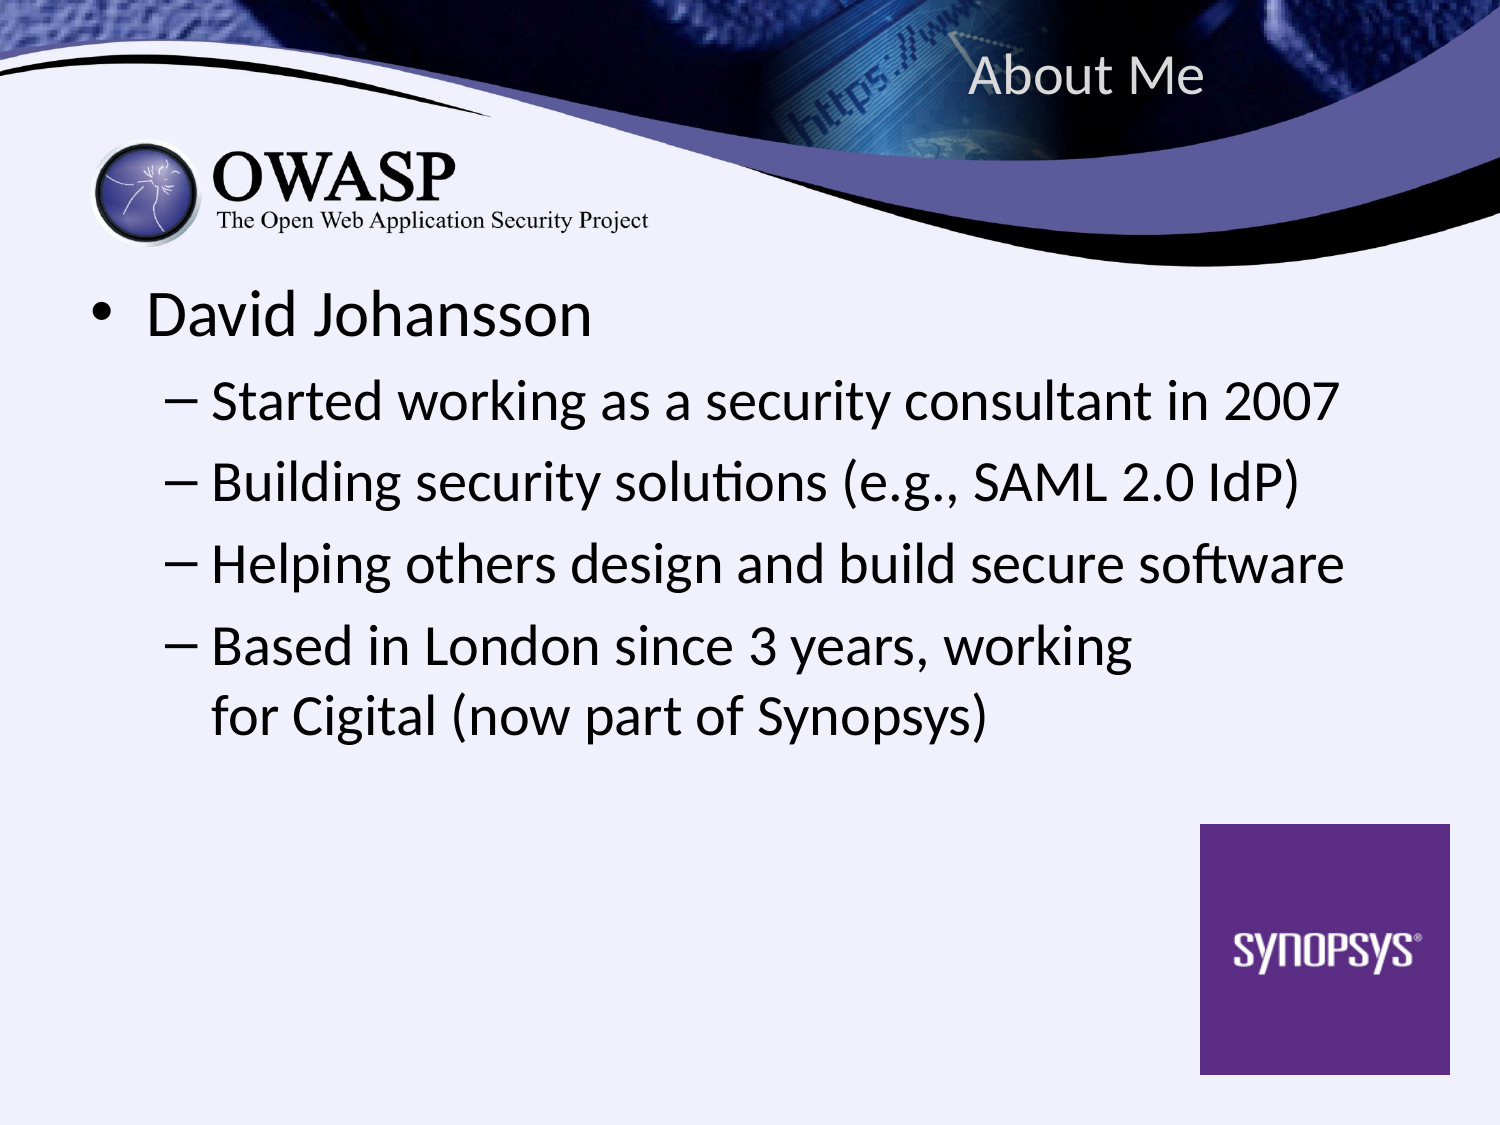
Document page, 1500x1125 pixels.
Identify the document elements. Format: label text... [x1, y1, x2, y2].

list David Johansson Started working as a security consultant in 2007 Building security solutions (e.g., SAML 2.0 IdP) Helping others design and build secure software Based in London since 3 years, working for Cigital (now part of Synopsys) [75, 262, 1475, 1005]
title About Me [699, 12, 1475, 130]
picture [0, 0, 1500, 1125]
